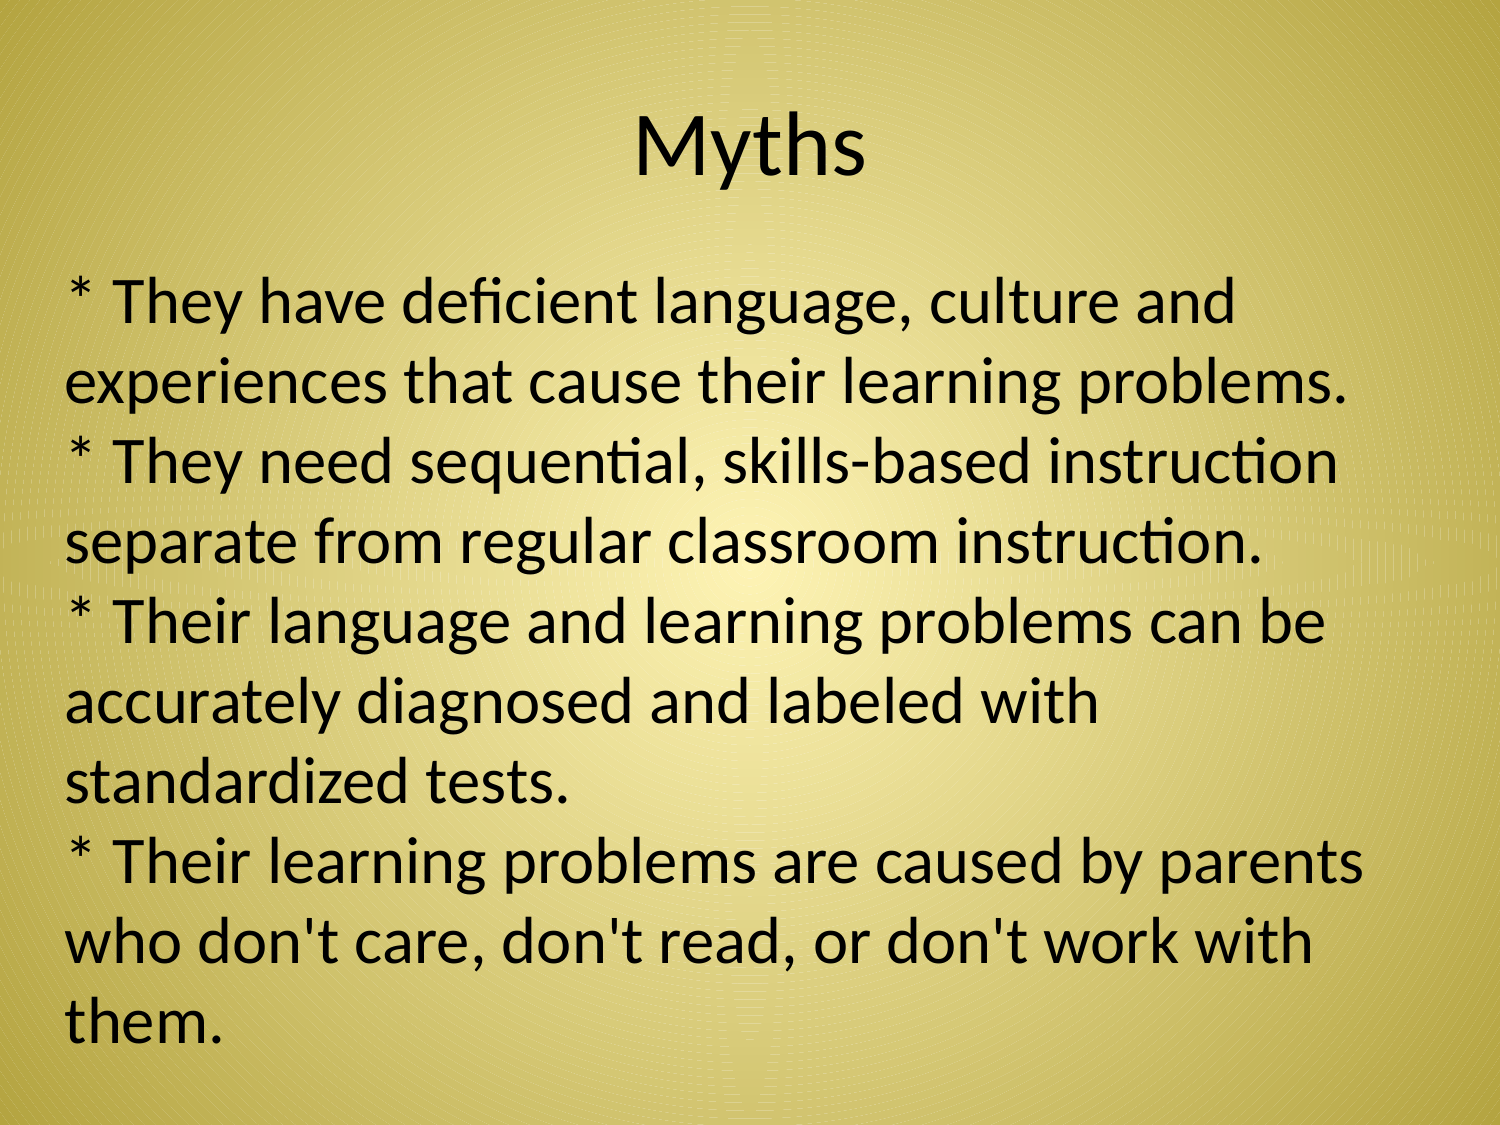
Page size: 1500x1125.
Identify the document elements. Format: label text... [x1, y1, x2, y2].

title Myths [75, 45, 1425, 233]
text_box * They have deficient language, culture and experiences that cause their learning problems. * They need sequential, skills-based instruction separate from regular classroom instruction. * Their language and learning problems can be accurately diagnosed and labeled with standardized tests. * Their learning problems are caused by parents who don't care, don't read, or don't work with them. [50, 249, 1450, 1125]
